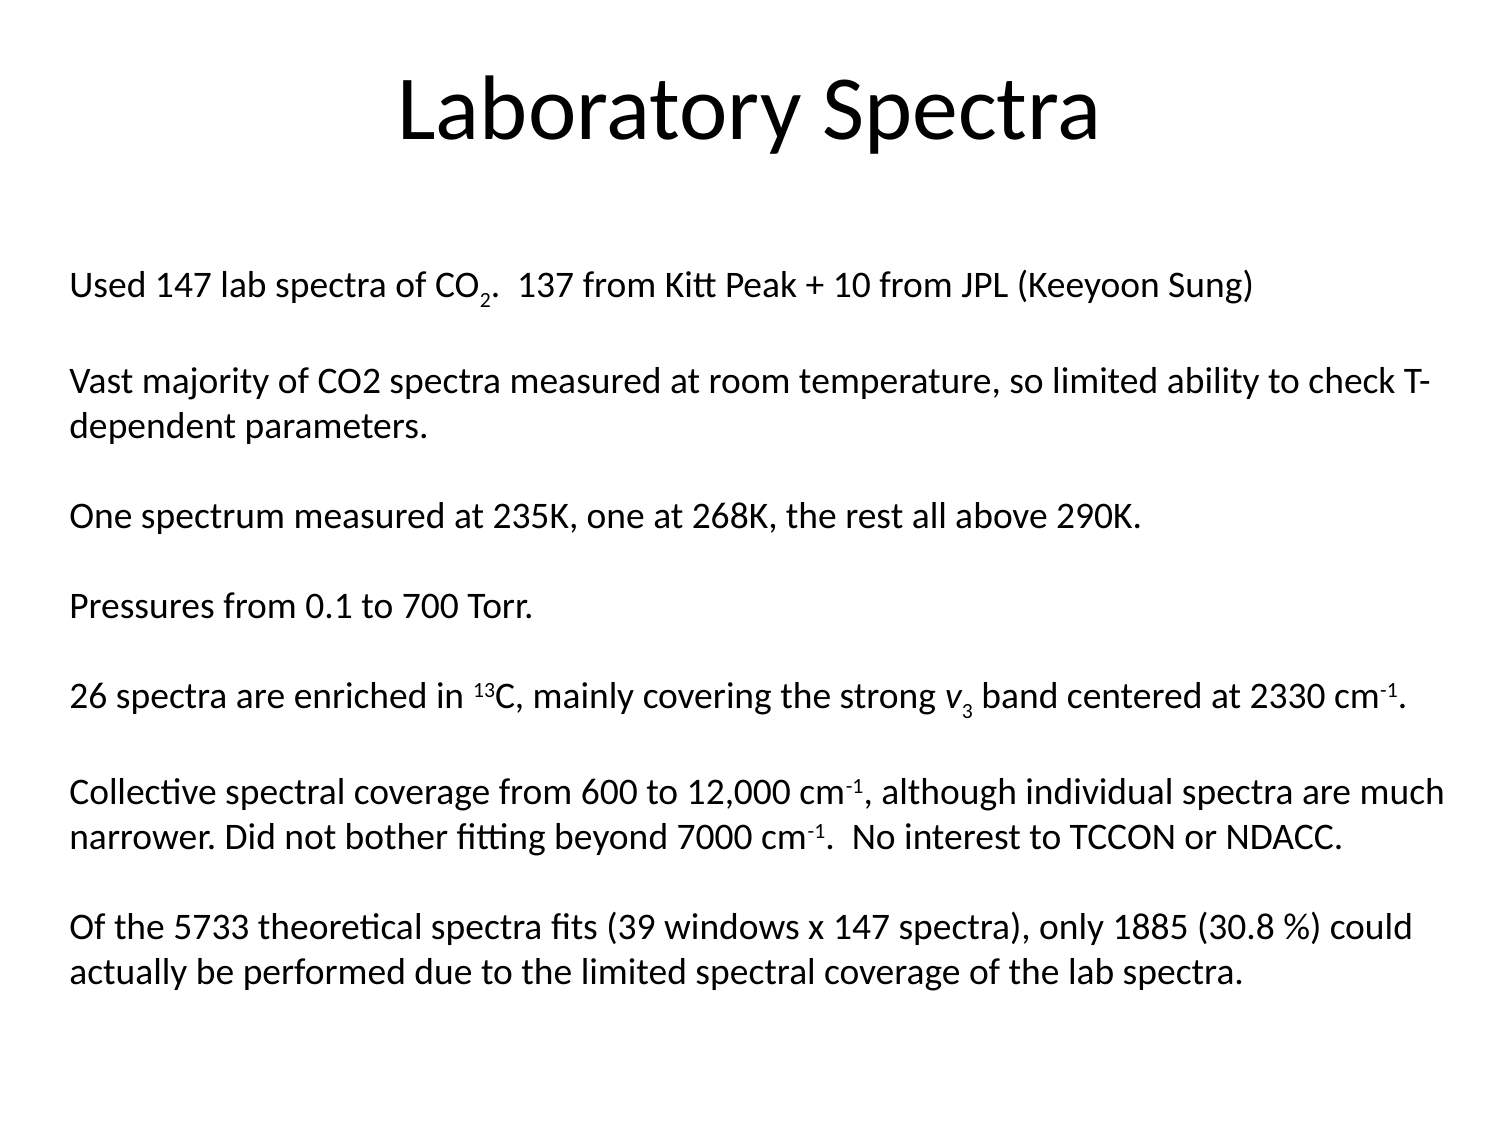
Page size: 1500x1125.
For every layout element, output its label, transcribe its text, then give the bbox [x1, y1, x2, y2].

title Laboratory Spectra [75, 0, 1425, 206]
text_box Used 147 lab spectra of CO2. 137 from Kitt Peak + 10 from JPL (Keeyoon Sung) Vast majority of CO2 spectra measured at room temperature, so limited ability to check T-dependent parameters. One spectrum measured at 235K, one at 268K, the rest all above 290K. Pressures from 0.1 to 700 Torr. 26 spectra are enriched in 13C, mainly covering the strong v3 band centered at 2330 cm-1. Collective spectral coverage from 600 to 12,000 cm-1, although individual spectra are much narrower. Did not bother fitting beyond 7000 cm-1. No interest to TCCON or NDACC. Of the 5733 theoretical spectra fits (39 windows x 147 spectra), only 1885 (30.8 %) could actually be performed due to the limited spectral coverage of the lab spectra. [54, 252, 1465, 1000]
